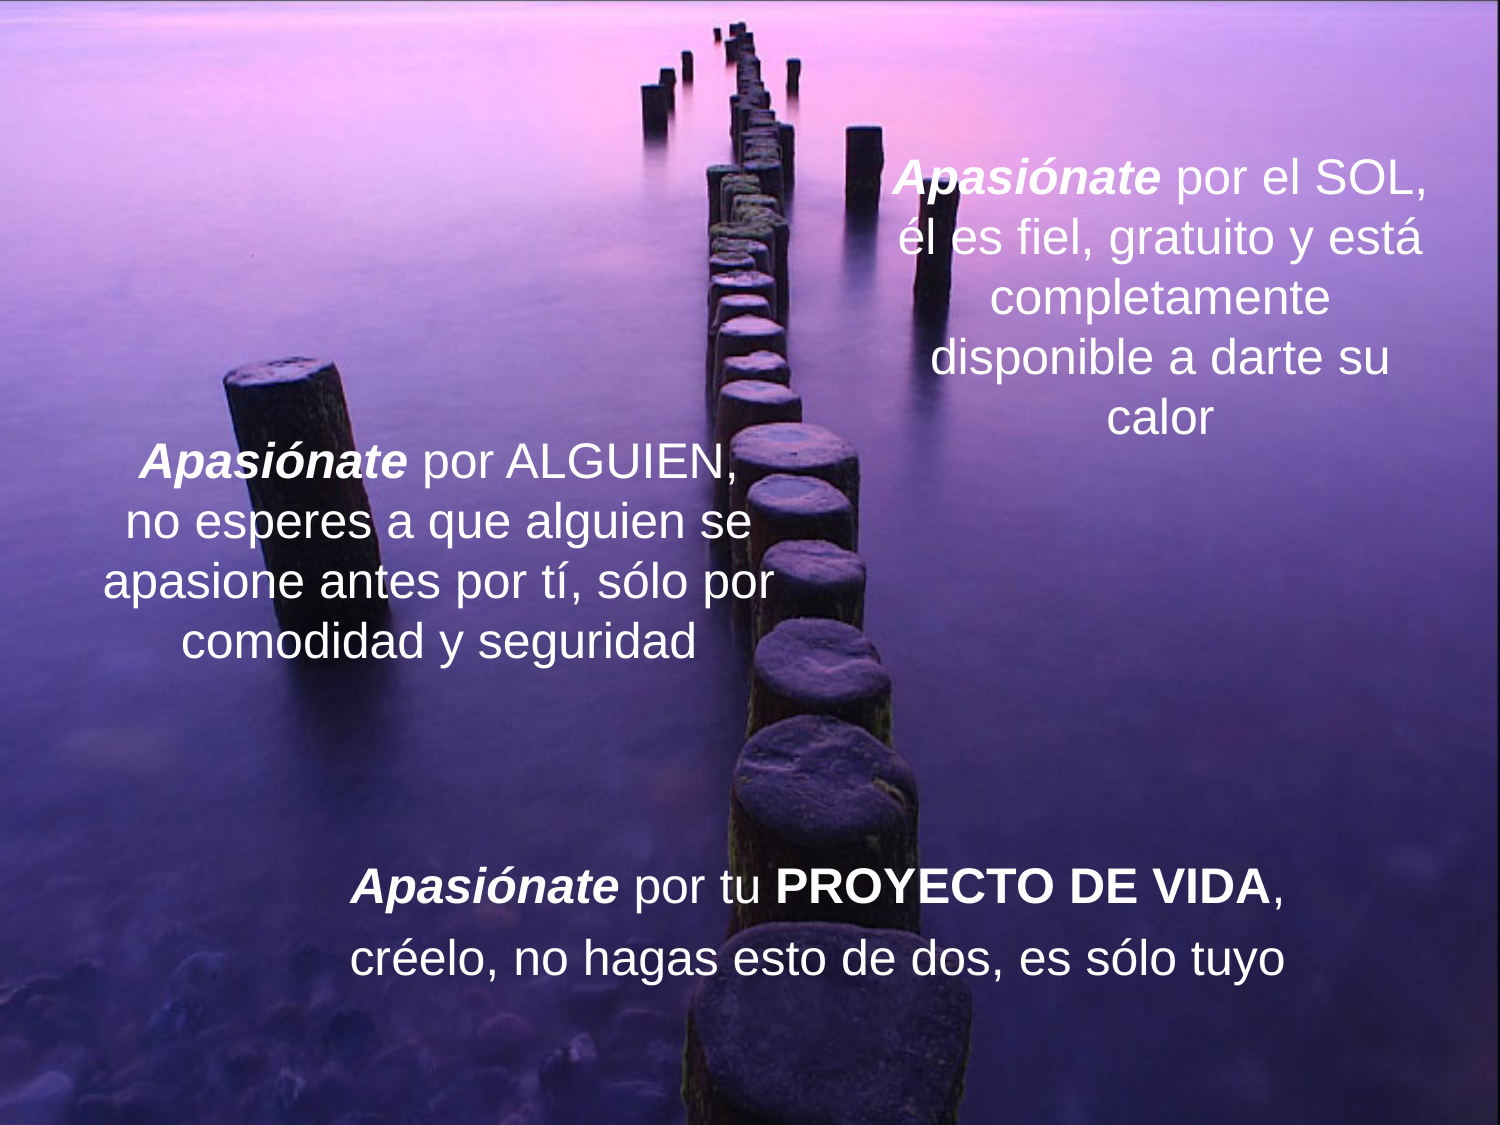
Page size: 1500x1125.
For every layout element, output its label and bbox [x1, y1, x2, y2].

list [0, 0, 1500, 1125]
